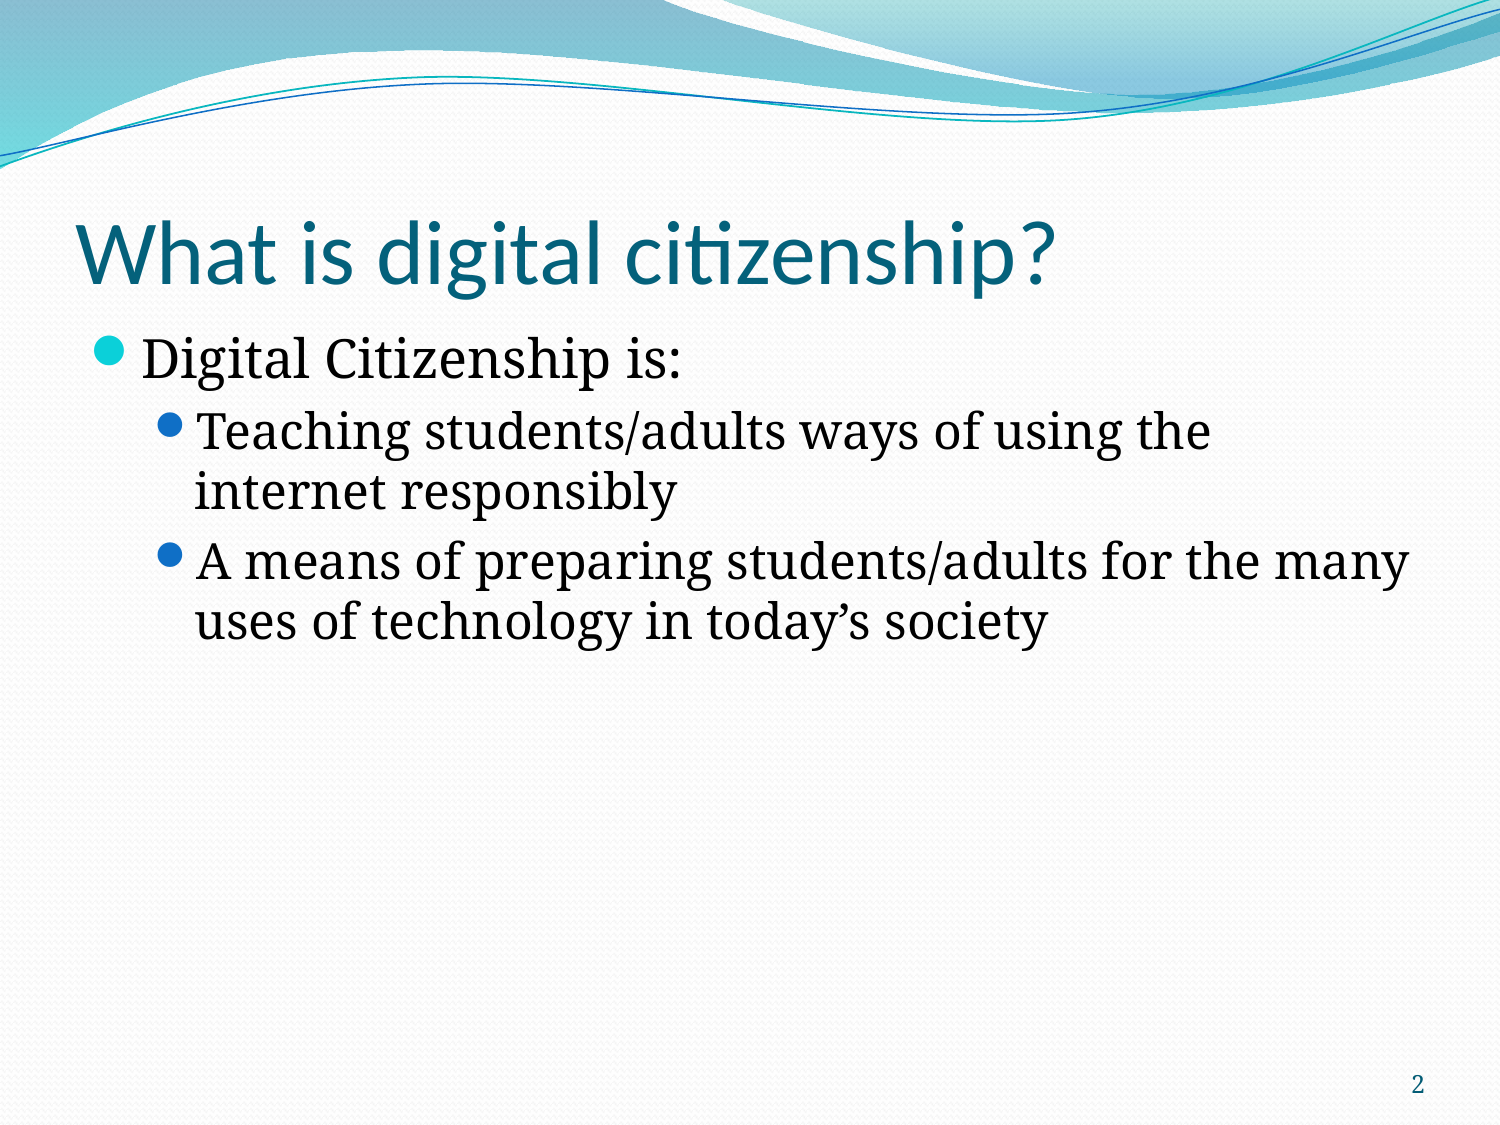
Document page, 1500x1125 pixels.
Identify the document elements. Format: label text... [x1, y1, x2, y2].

slide_number 2 [1299, 1042, 1425, 1103]
list Digital Citizenship is: Teaching students/adults ways of using the internet responsibly A means of preparing students/adults for the many uses of technology in today’s society [75, 317, 1425, 1038]
title What is digital citizenship? [75, 115, 1425, 303]
